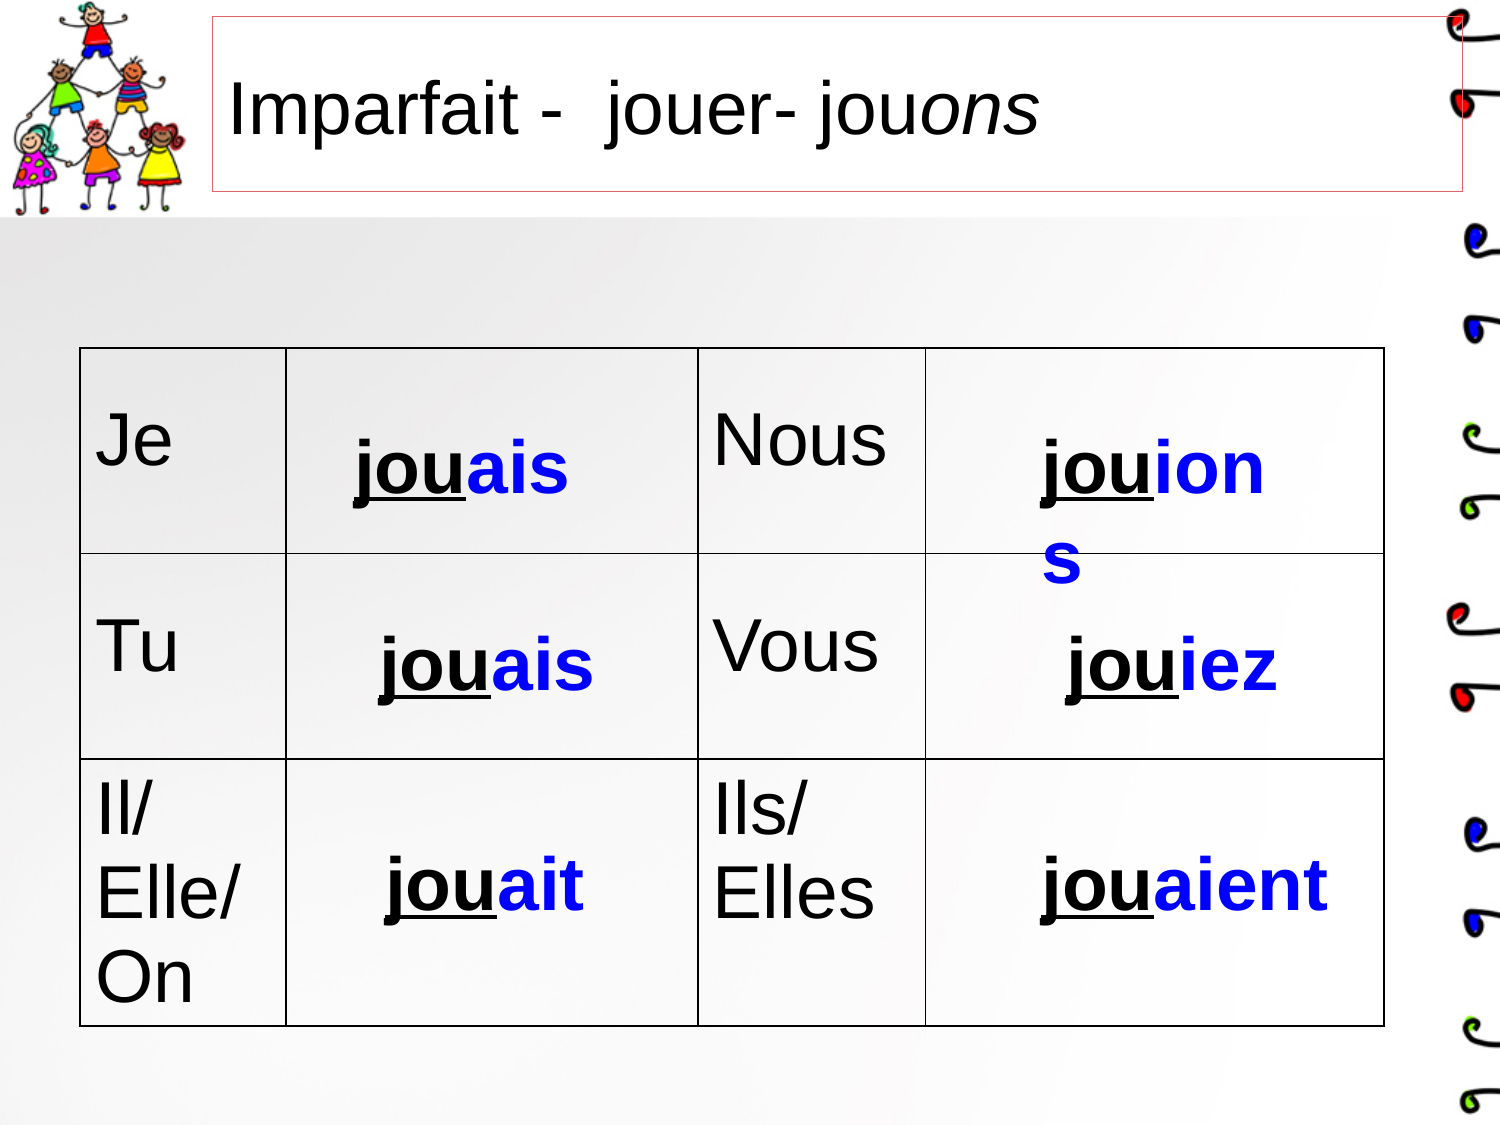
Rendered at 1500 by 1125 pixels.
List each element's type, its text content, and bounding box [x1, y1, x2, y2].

picture [0, 0, 1500, 1125]
table_cell Ils/ Elles [699, 760, 925, 1025]
text_box jouions [1026, 410, 1319, 606]
table_cell [926, 760, 1383, 1025]
text_box jouais [364, 608, 611, 713]
table_header Je [81, 349, 285, 553]
text_box jouiez [1051, 608, 1344, 713]
table_header [287, 349, 697, 553]
table_cell [287, 760, 697, 1025]
table_cell Vous [699, 554, 925, 758]
title Imparfait - jouer- jouons [212, 16, 1463, 192]
text_box jouait [370, 828, 601, 934]
table_header Nous [699, 349, 925, 553]
table_cell Il/ Elle/ On [81, 760, 285, 1025]
table_cell Tu [81, 554, 285, 758]
table_cell [926, 554, 1383, 758]
text_box jouais [339, 410, 586, 516]
table_header [926, 349, 1383, 553]
table_cell [287, 554, 697, 758]
text_box jouaient [1026, 828, 1393, 934]
